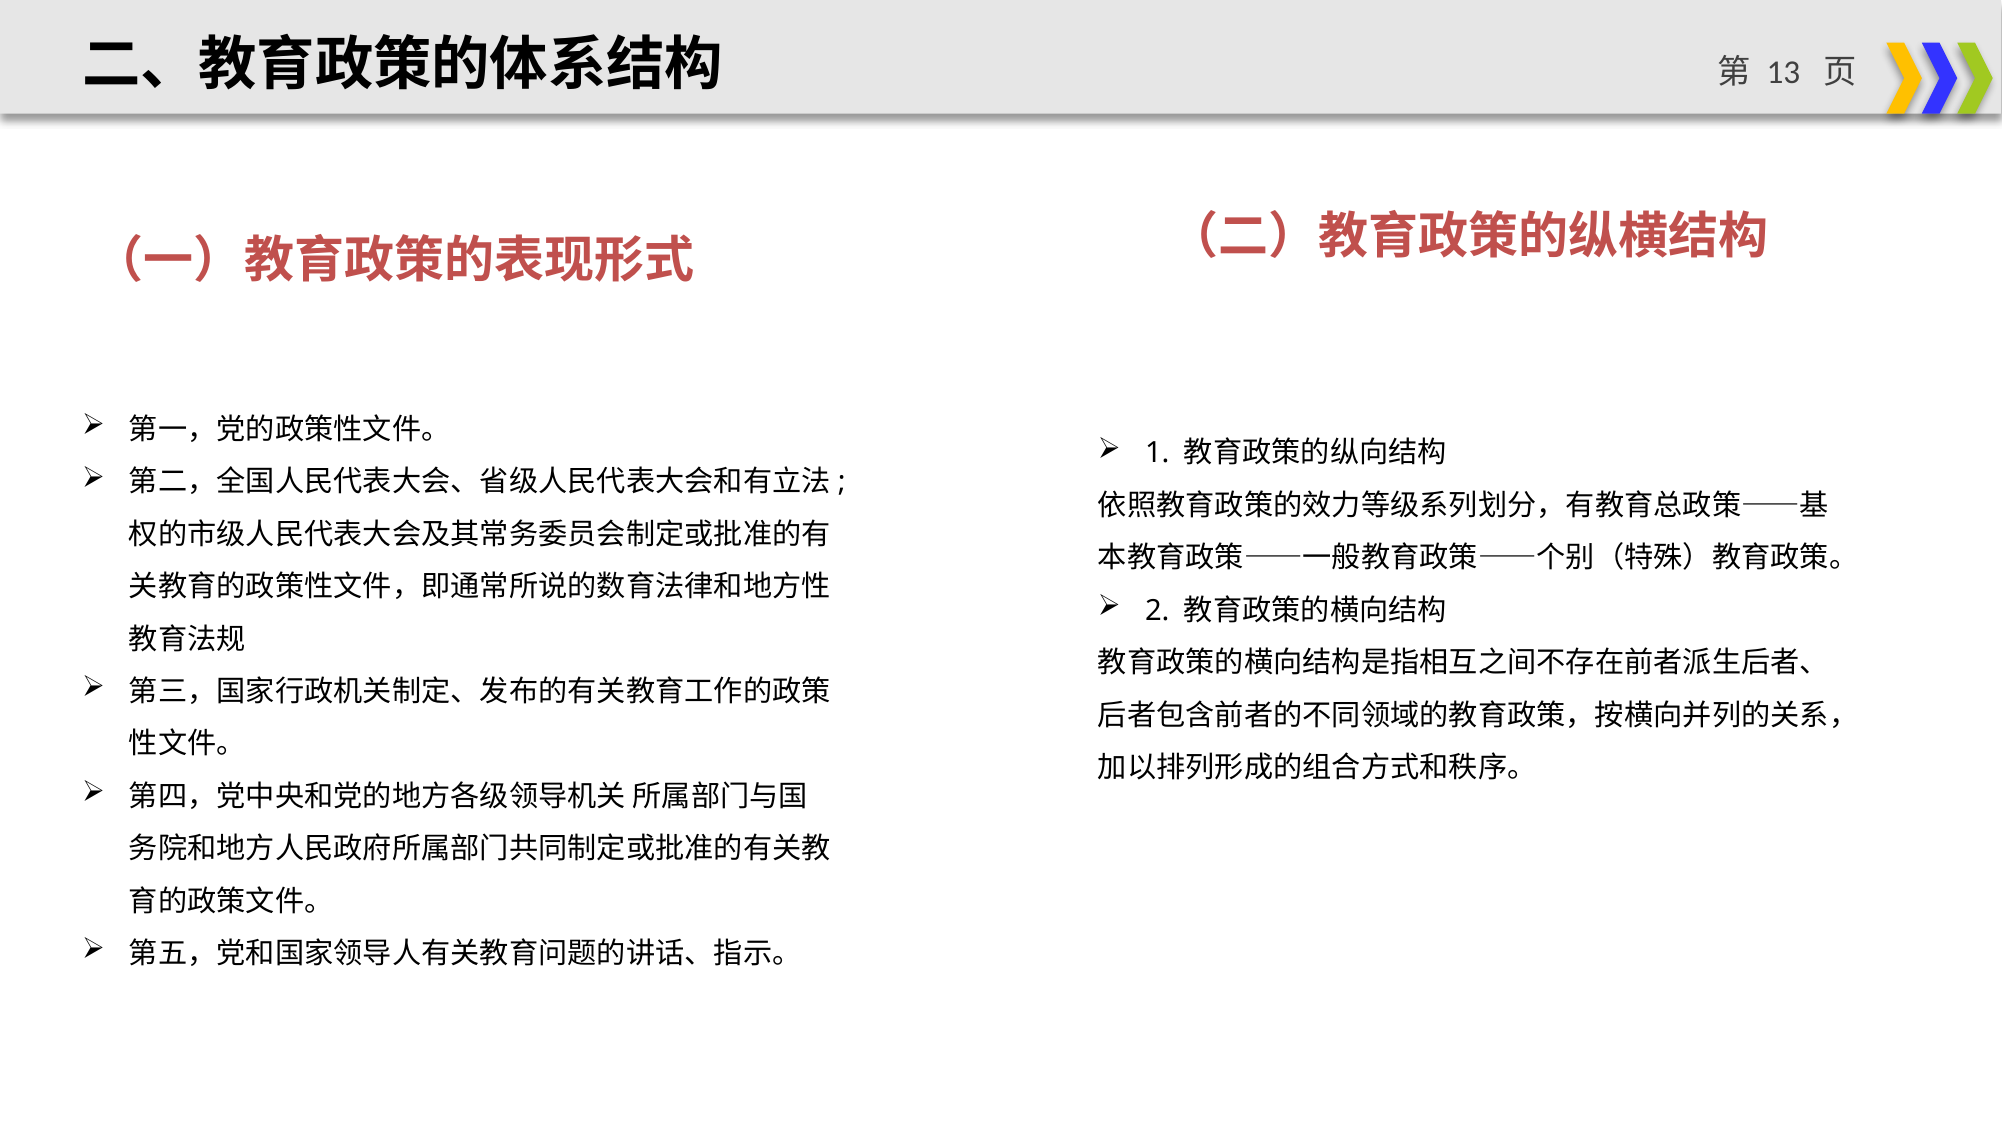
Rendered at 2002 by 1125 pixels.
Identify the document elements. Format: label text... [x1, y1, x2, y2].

text_box 1. 教育政策的纵向结构 依照教育政策的效力等级系列划分，有教育总政策——基本教育政策——一般教育政策——个别（特殊）教育政策。 2. 教育政策的横向结构 教育政策的横向结构是指相互之间不存在前者派生后者、后者包含前者的不同领域的教育政策，按横向并列的关系，加以排列形成的组合方式和秩序。 [1083, 408, 1865, 791]
text_box （一）教育政策的表现形式 [79, 219, 919, 295]
text_box （二）教育政策的纵横结构 [1153, 196, 1994, 272]
text_box 二、教育政策的体系结构 [67, 19, 1008, 104]
text_box 第一，党的政策性文件。 第二，全国人民代表大会、省级人民代表大会和有立法;权的市级人民代表大会及其常务委员会制定或批准的有关教育的政策性文件，即通常所说的数育法律和地方性教育法规 第三，国家行政机关制定、发布的有关教育工作的政策性文件。 第四，党中央和党的地方各级领导机关 所属部门与国务院和地方人民政府所属部门共同制定或批准的有关教育的政策文件。 第五，党和国家领导人有关教育问题的讲话、指示。 [67, 385, 849, 977]
